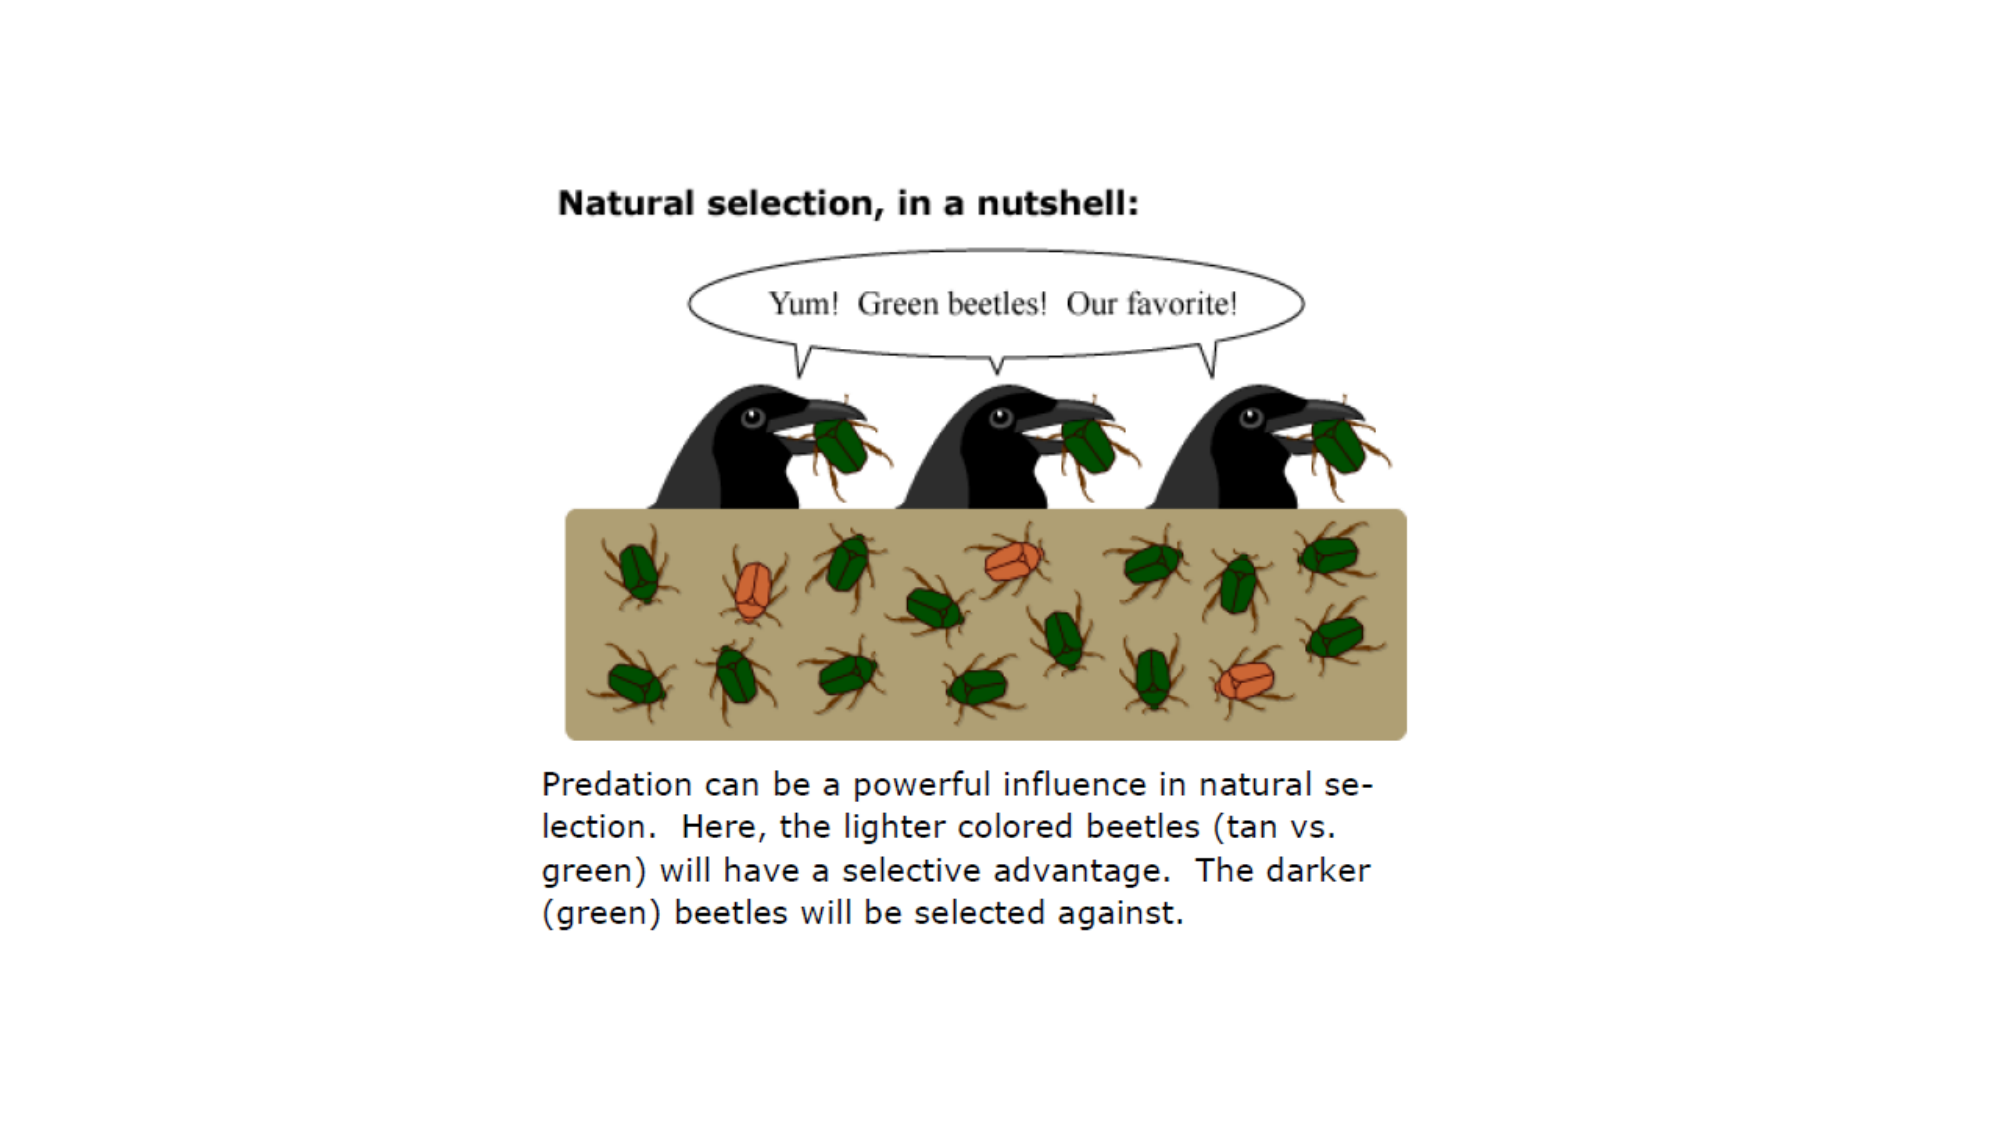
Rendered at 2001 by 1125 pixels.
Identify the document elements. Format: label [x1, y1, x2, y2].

picture [513, 168, 1487, 957]
